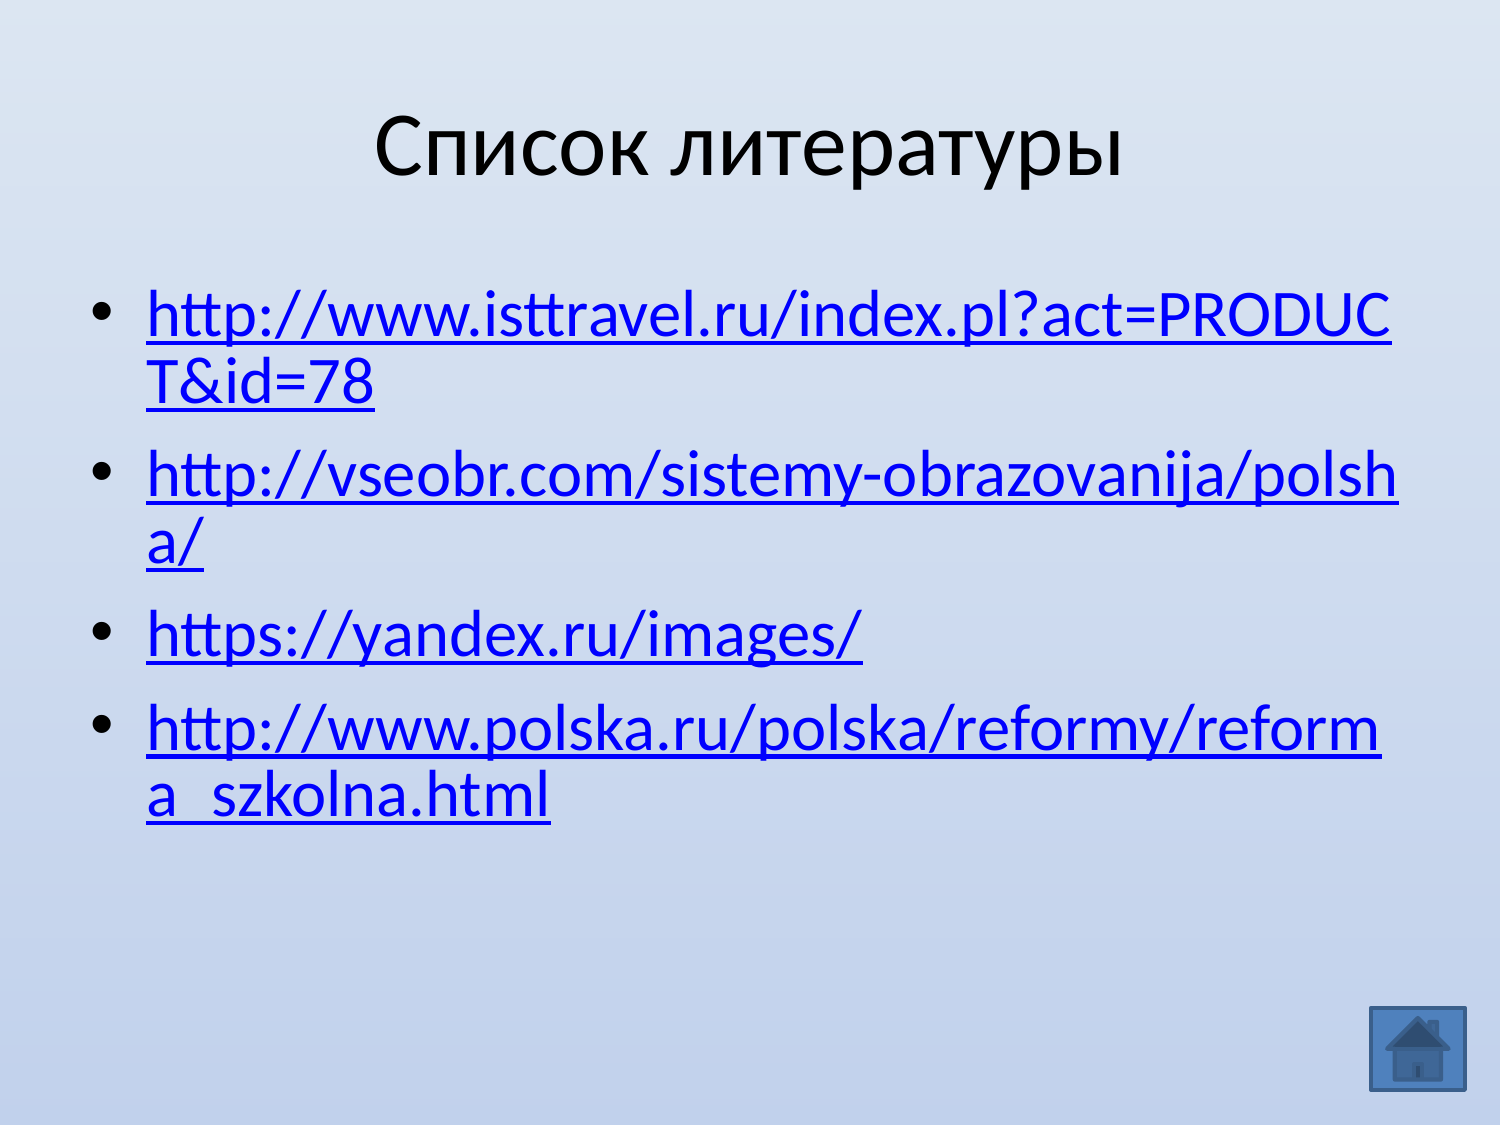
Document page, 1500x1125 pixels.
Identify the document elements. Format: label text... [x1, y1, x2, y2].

list http://www.isttravel.ru/index.pl?act=PRODUCT&id=78 http://vseobr.com/sistemy-obrazovanija/polsha/ https://yandex.ru/images/ http://www.polska.ru/polska/reformy/reforma_szkolna.html [74, 262, 1426, 1006]
text_box [1369, 1006, 1467, 1092]
title Список литературы [74, 44, 1426, 233]
